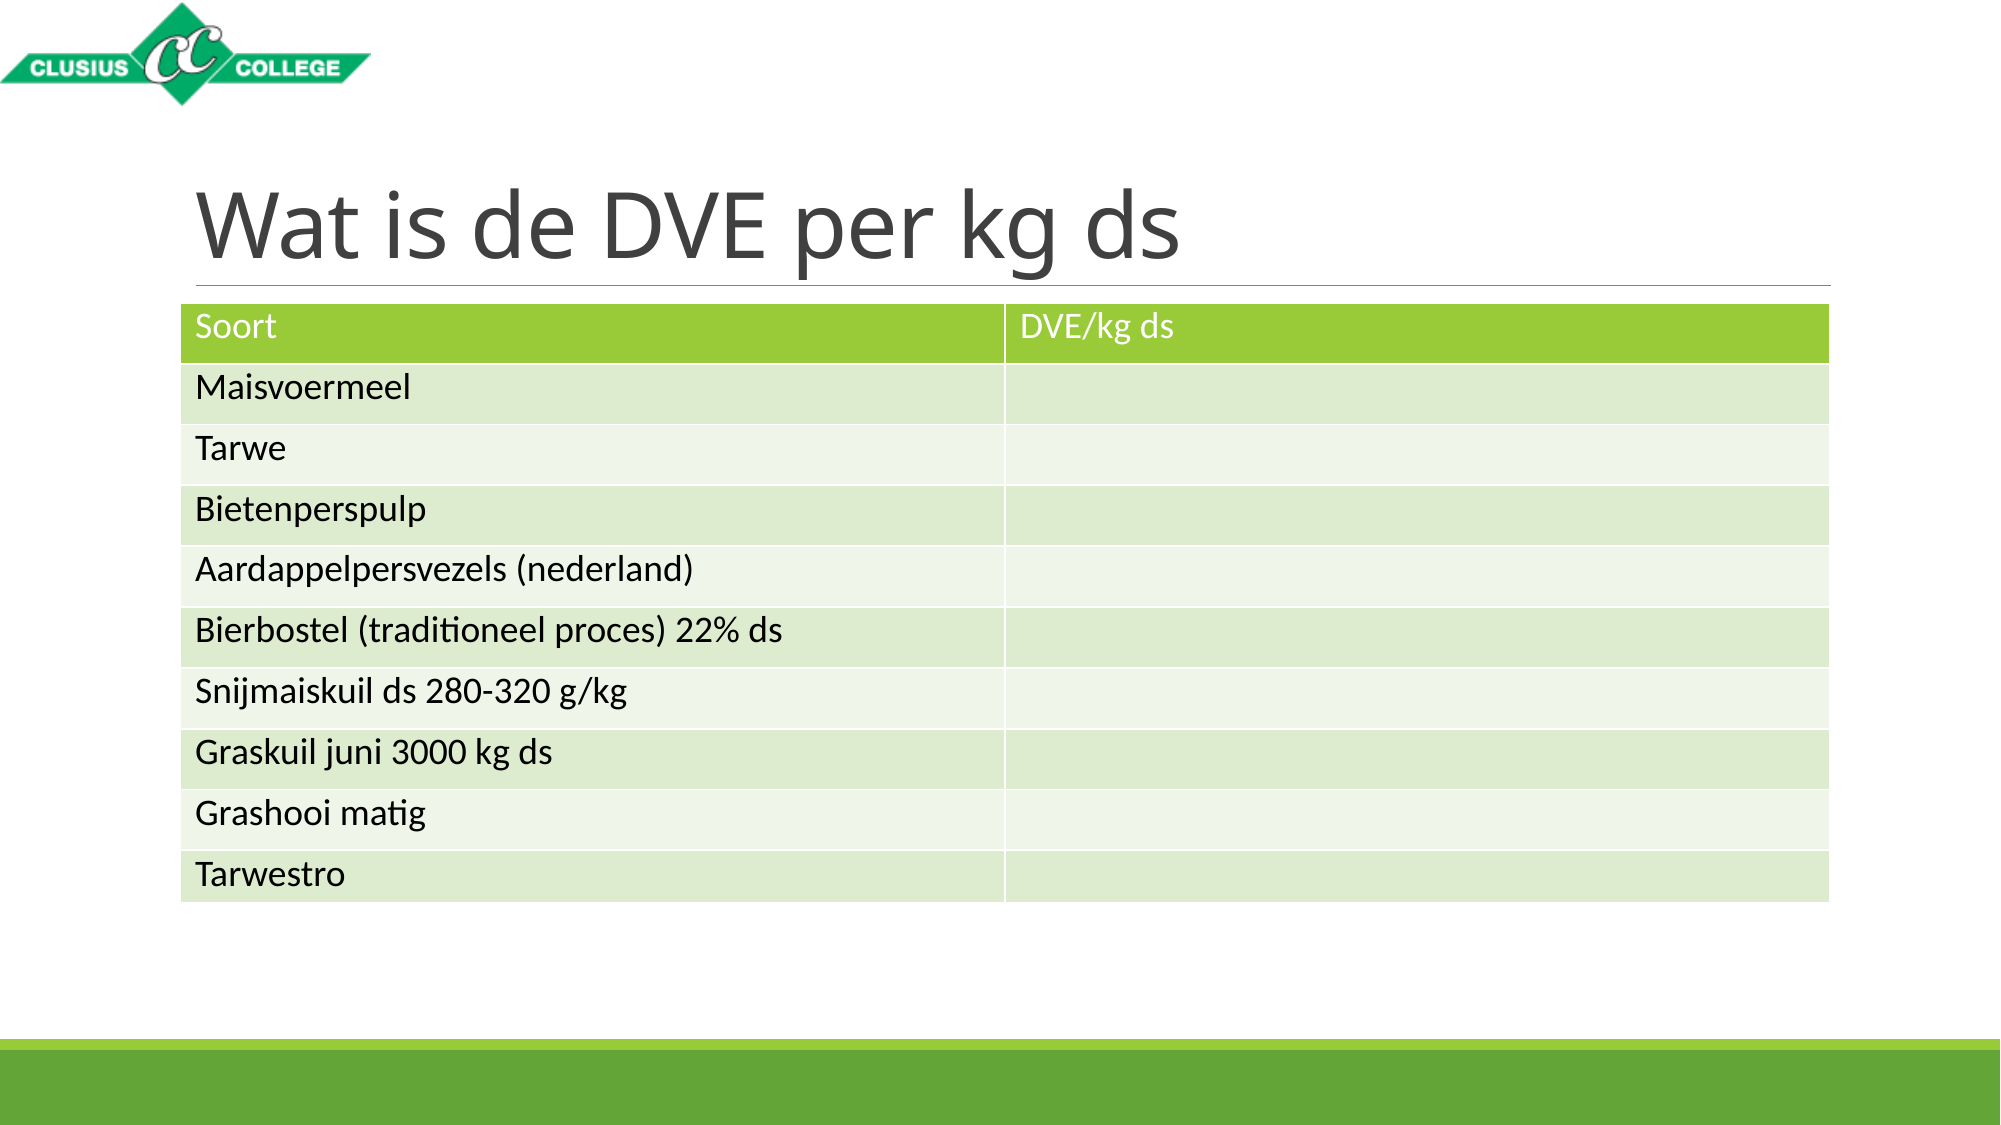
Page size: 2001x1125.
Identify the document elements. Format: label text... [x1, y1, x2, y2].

picture [0, 1, 371, 108]
table_cell Graskuil juni 3000 kg ds [181, 730, 1004, 789]
table_cell [1006, 730, 1829, 789]
table_cell Bietenperspulp [181, 486, 1004, 545]
table_cell [1006, 851, 1829, 902]
table_cell Tarwe [181, 425, 1004, 484]
table_header DVE/kg ds [1006, 304, 1829, 363]
table_cell [1006, 790, 1829, 849]
table_cell [1006, 608, 1829, 667]
table_cell Aardappelpersvezels (nederland) [181, 547, 1004, 606]
table_header Soort [181, 304, 1004, 363]
table_cell [1006, 547, 1829, 606]
table_cell [1006, 425, 1829, 484]
table_cell Grashooi matig [181, 790, 1004, 849]
table_cell Snijmaiskuil ds 280-320 g/kg [181, 669, 1004, 728]
table_cell Maisvoermeel [181, 365, 1004, 424]
table_cell [1006, 365, 1829, 424]
table_cell Bierbostel (traditioneel proces) 22% ds [181, 608, 1004, 667]
table_cell [1006, 486, 1829, 545]
title Wat is de DVE per kg ds [180, 47, 1830, 285]
table_cell [1006, 669, 1829, 728]
table_cell Tarwestro [181, 851, 1004, 902]
